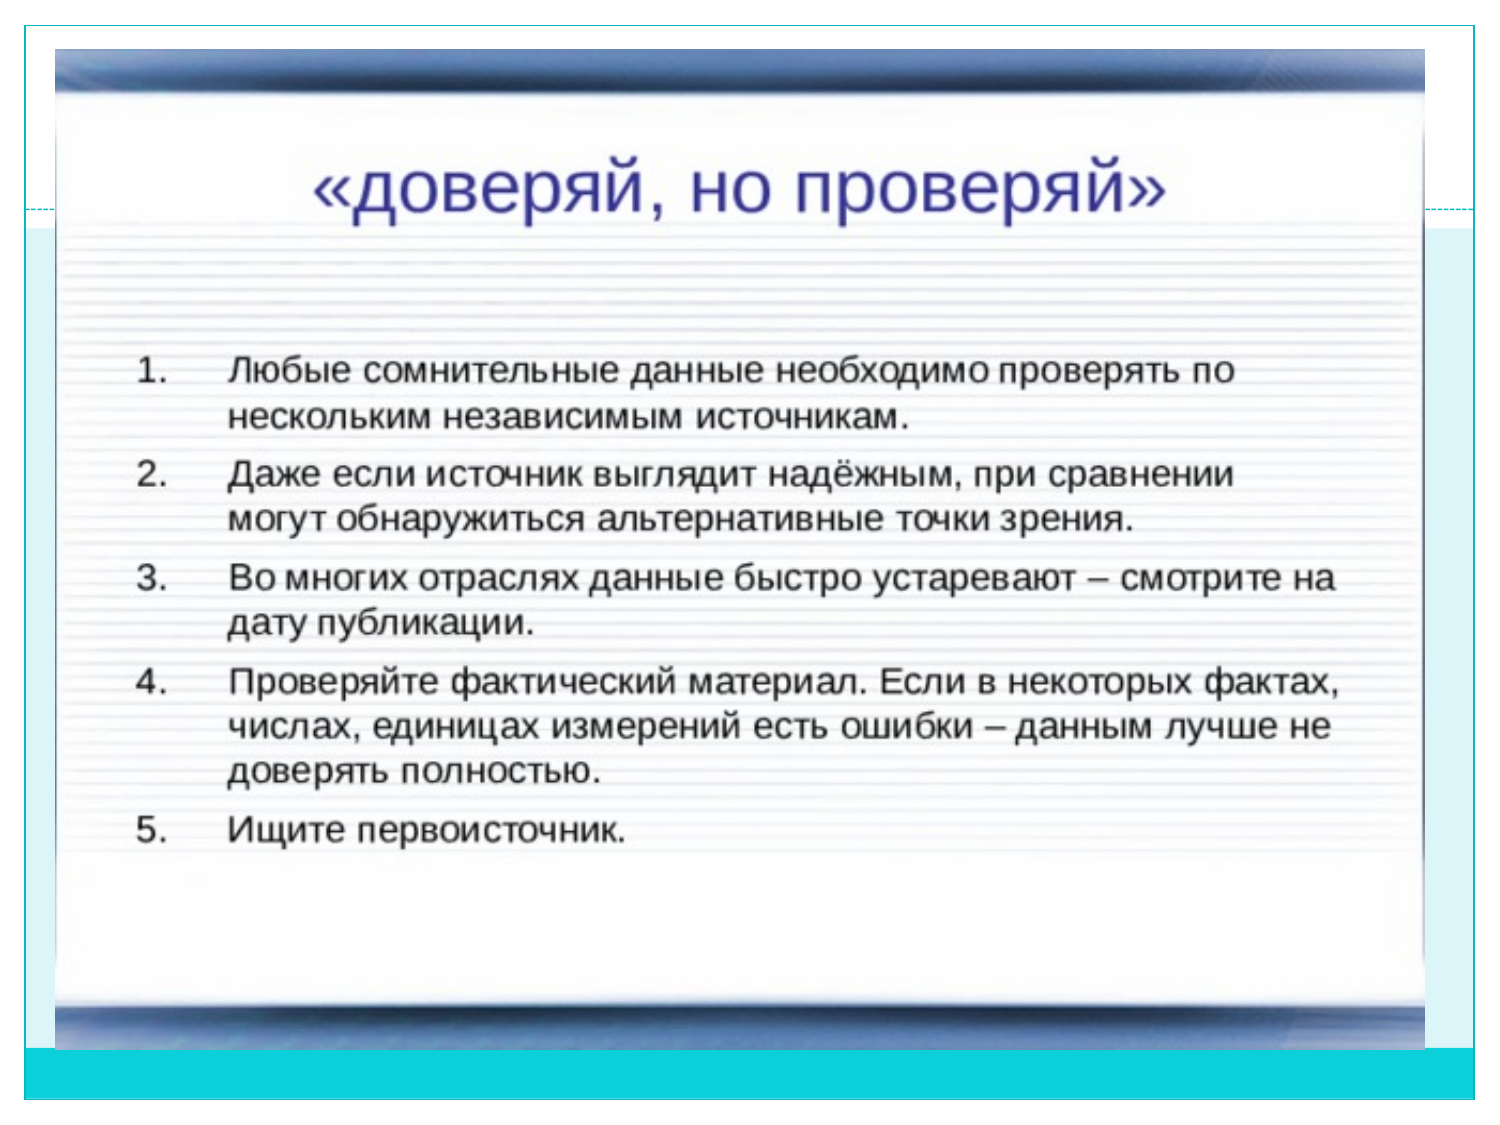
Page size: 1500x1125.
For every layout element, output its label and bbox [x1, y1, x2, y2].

list [54, 49, 1426, 1051]
